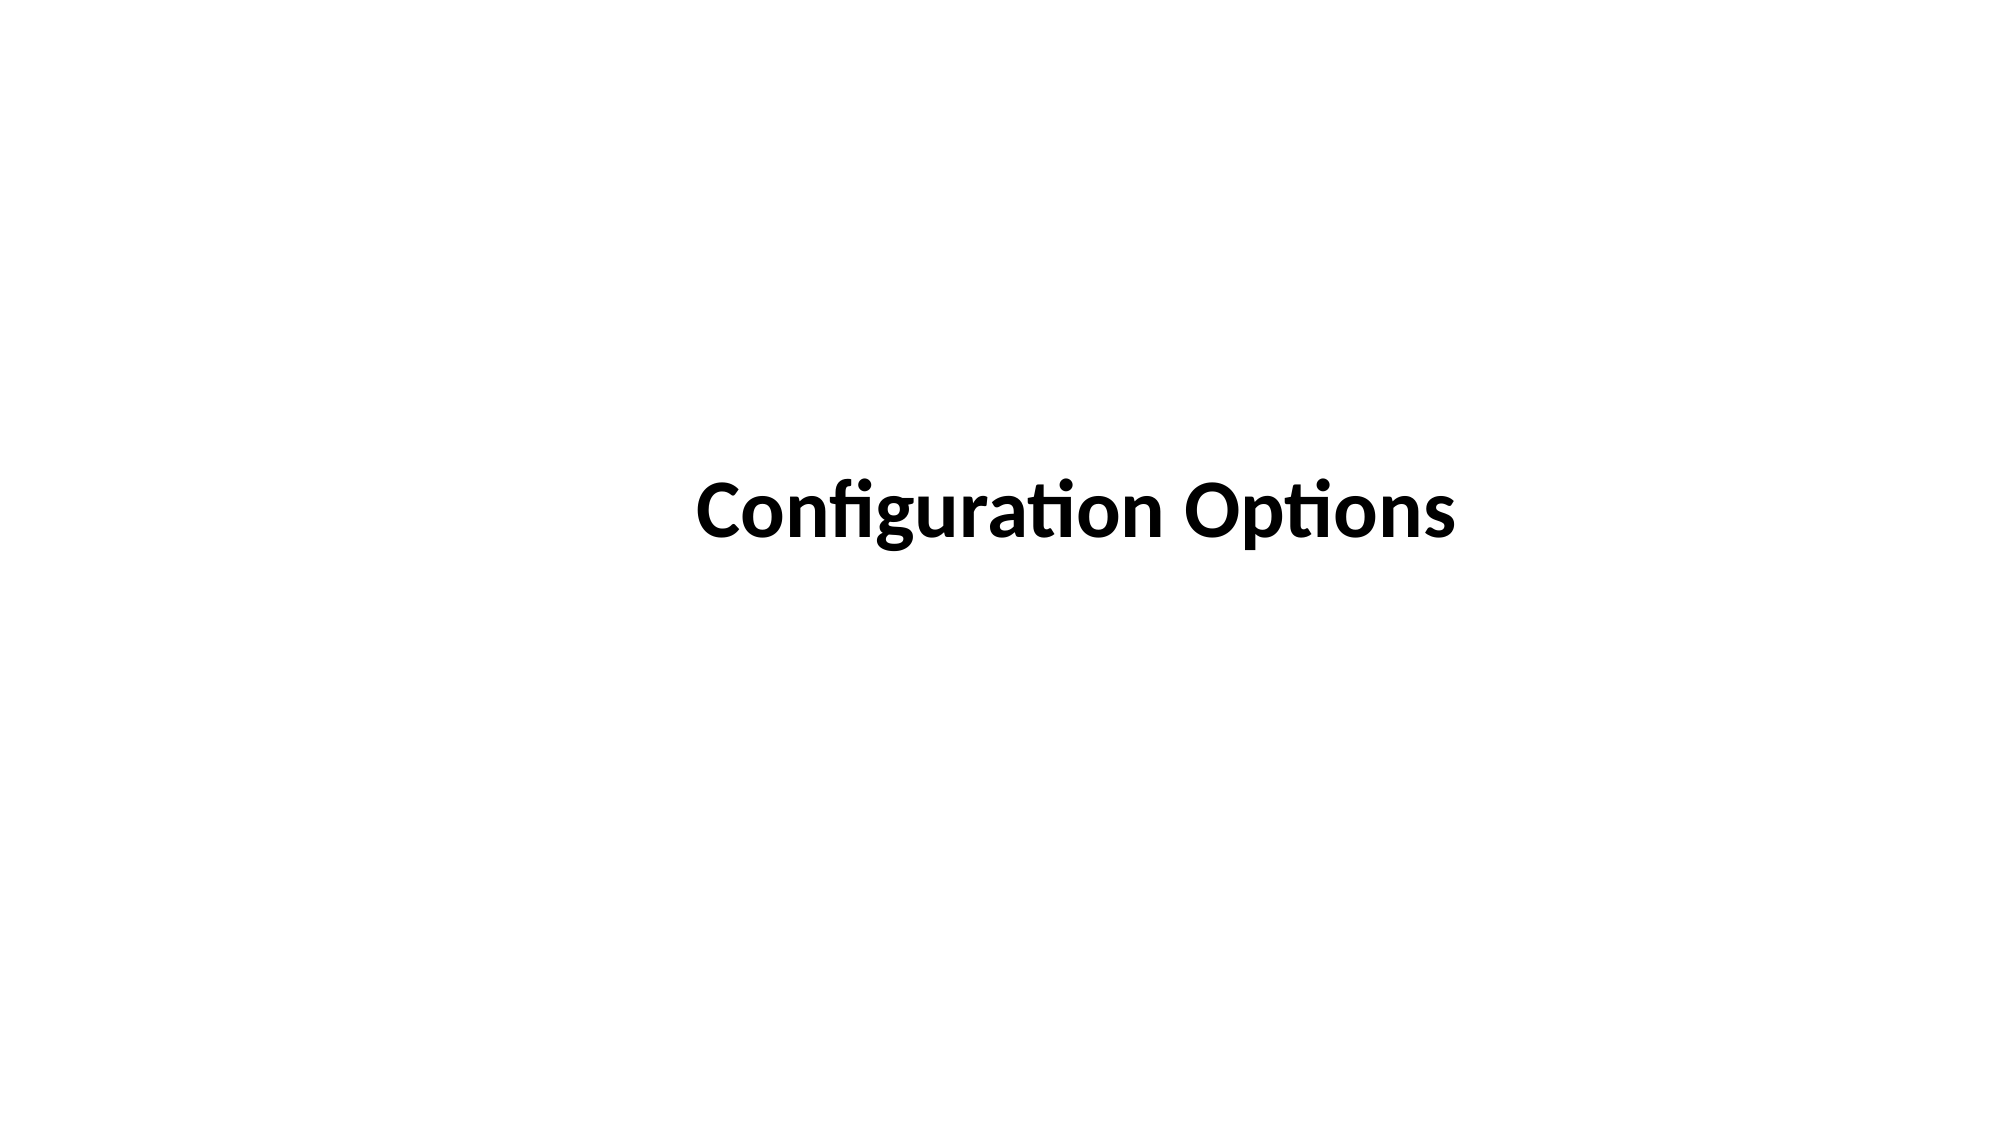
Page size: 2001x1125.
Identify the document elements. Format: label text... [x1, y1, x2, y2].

text_box Configuration Options [681, 446, 1472, 562]
